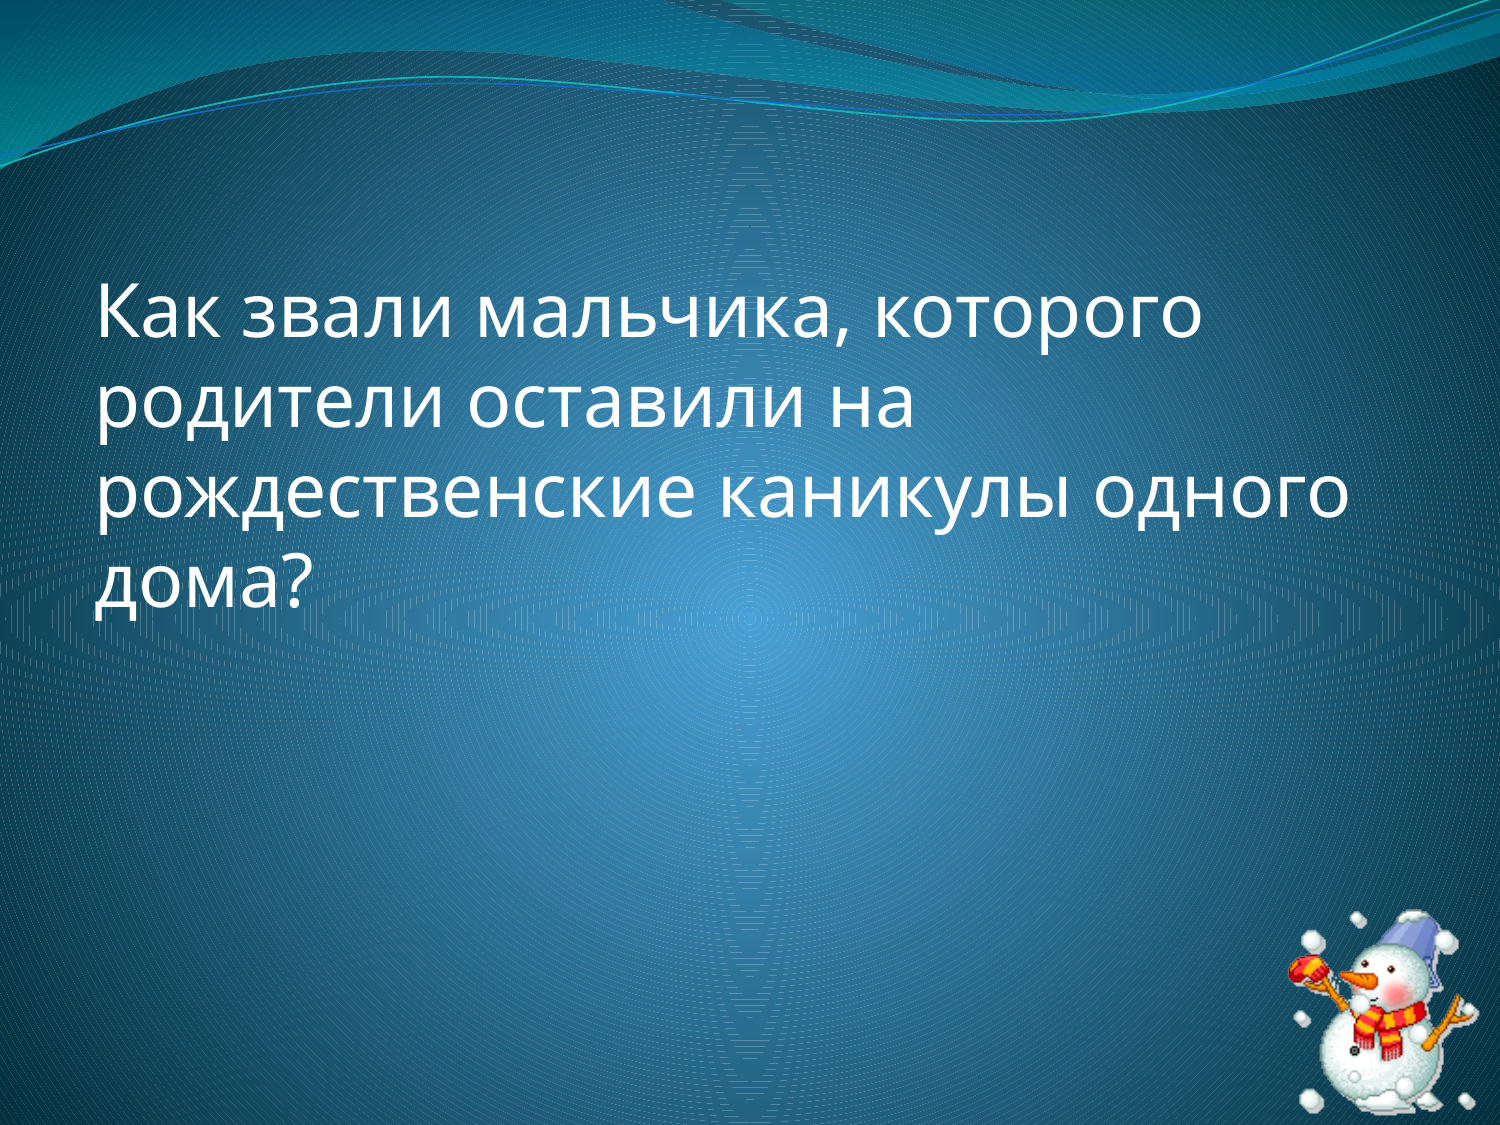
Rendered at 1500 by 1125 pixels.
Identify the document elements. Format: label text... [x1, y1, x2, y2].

picture [1257, 882, 1500, 1125]
list Как звали мальчика, которого родители оставили на рождественские каникулы одного дома? [86, 255, 1362, 764]
